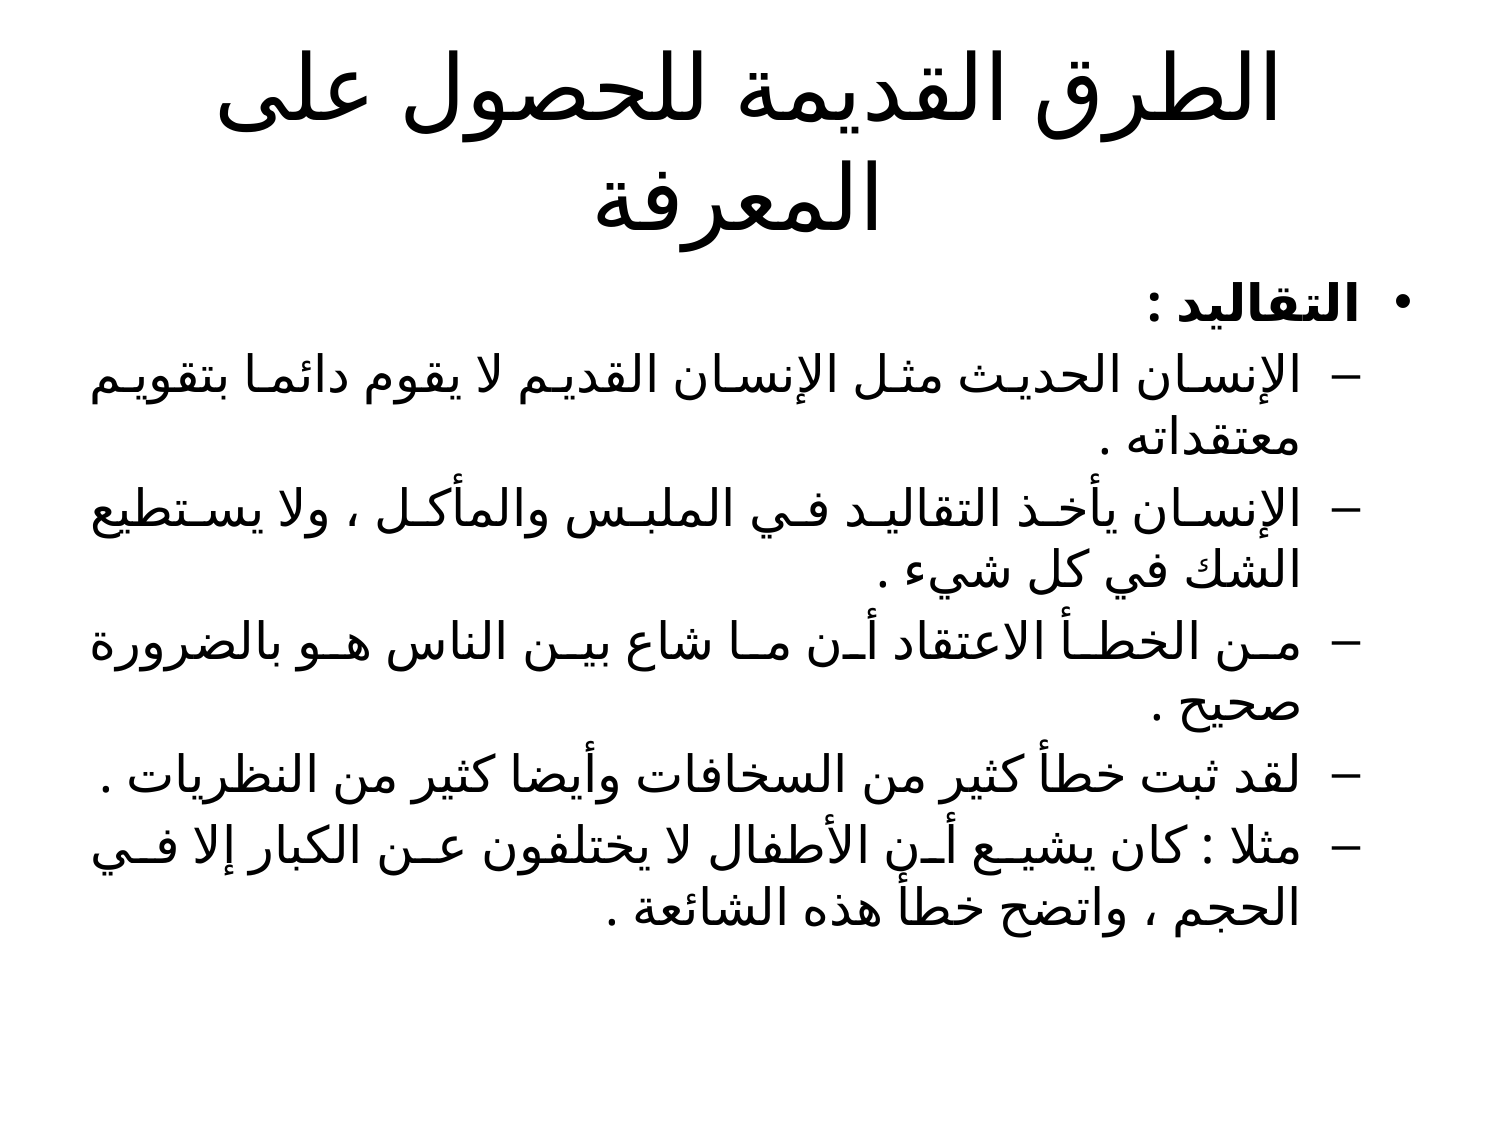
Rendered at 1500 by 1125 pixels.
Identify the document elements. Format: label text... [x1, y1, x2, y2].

title الطرق القديمة للحصول على المعرفة [75, 45, 1425, 233]
list التقاليد : الإنسان الحديث مثل الإنسان القديم لا يقوم دائما بتقويم معتقداته . الإنسان يأخذ التقاليد في الملبس والمأكل ، ولا يستطيع الشك في كل شيء . من الخطأ الاعتقاد أن ما شاع بين الناس هو بالضرورة صحيح . لقد ثبت خطأ كثير من السخافات وأيضا كثير من النظريات . مثلا : كان يشيع أن الأطفال لا يختلفون عن الكبار إلا في الحجم ، واتضح خطأ هذه الشائعة . [75, 262, 1425, 1005]
